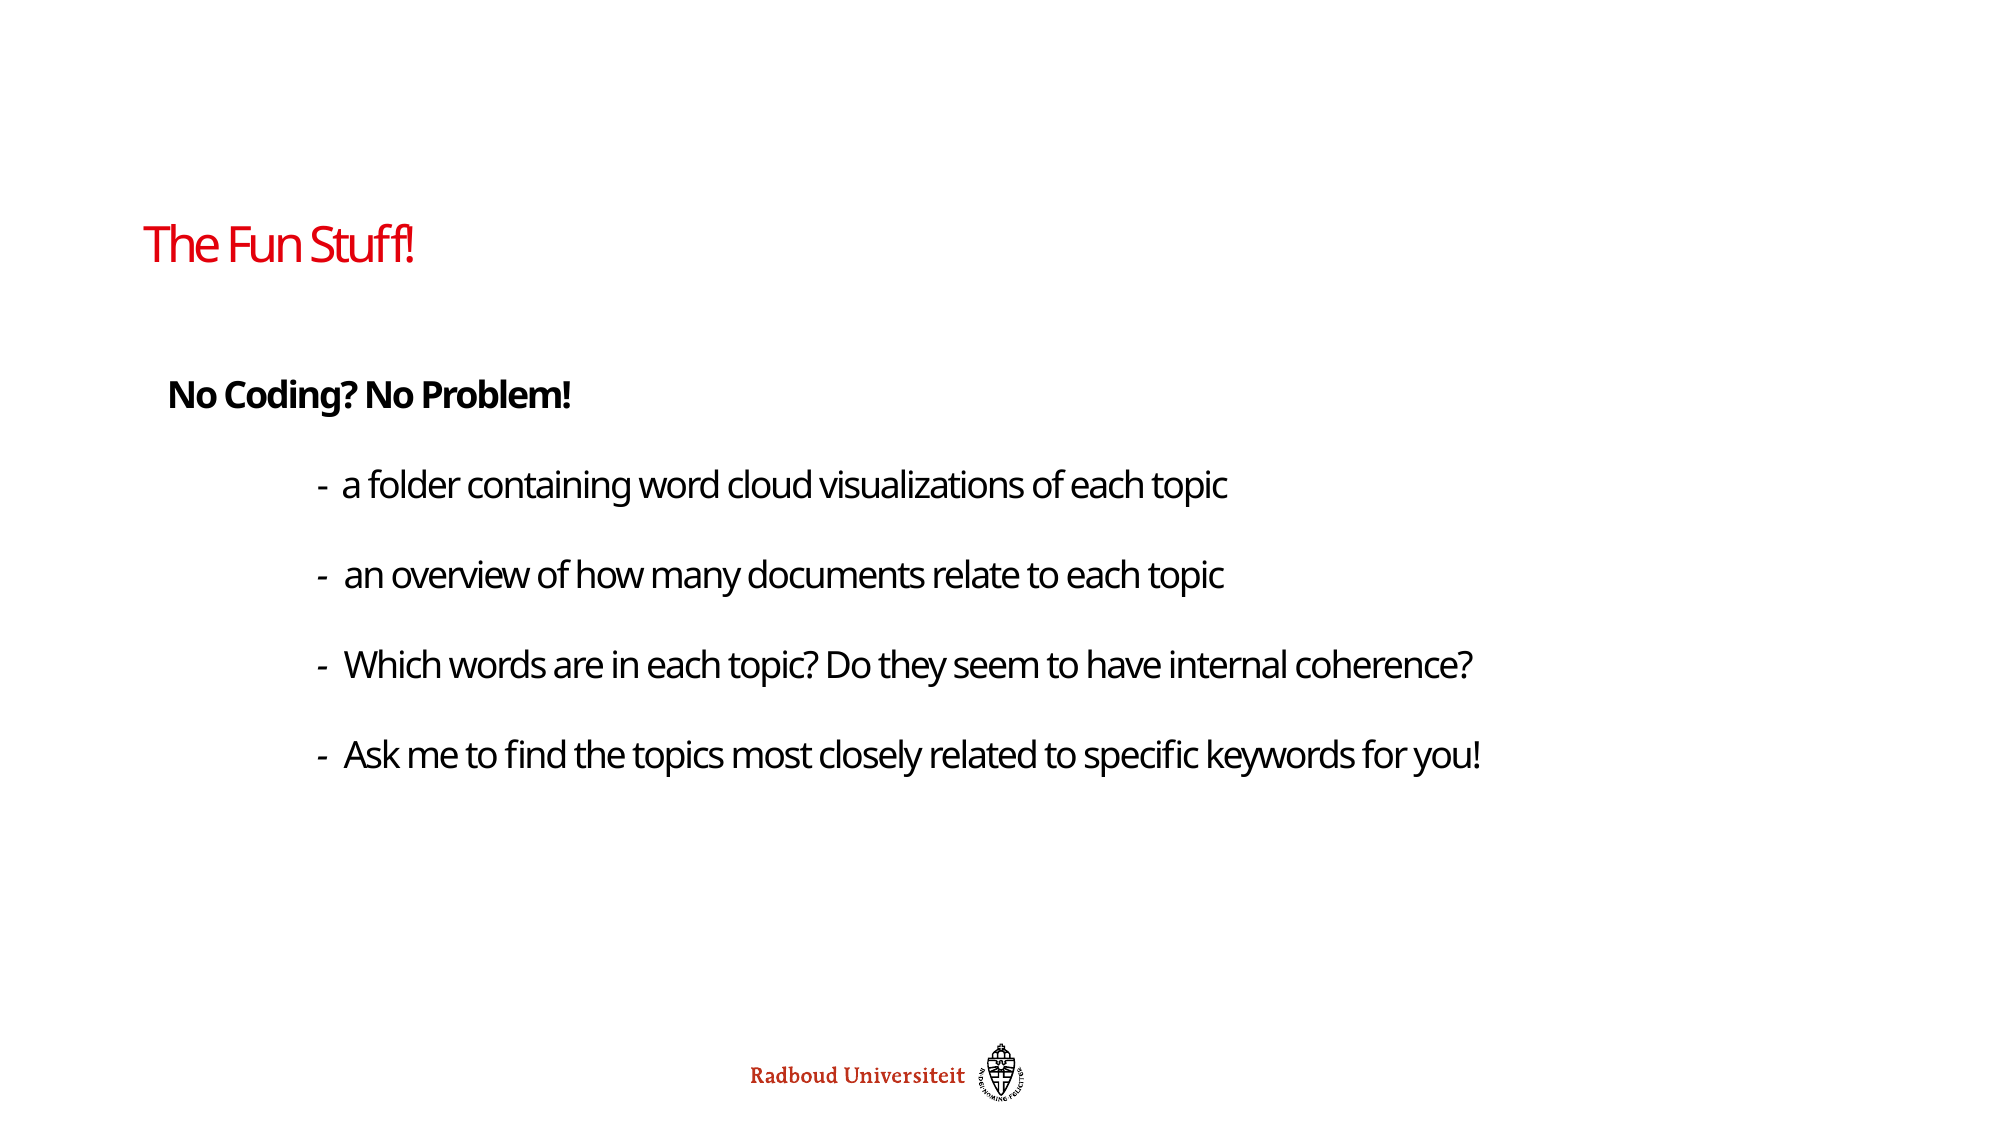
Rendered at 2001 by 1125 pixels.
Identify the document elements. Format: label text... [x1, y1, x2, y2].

list No Coding? No Problem! - a folder containing word cloud visualizations of each topic - an overview of how many documents relate to each topic - Which words are in each topic? Do they seem to have internal coherence? - Ask me to find the topics most closely related to specific keywords for you! [166, 326, 1857, 973]
title The Fun Stuff! [143, 152, 1857, 271]
